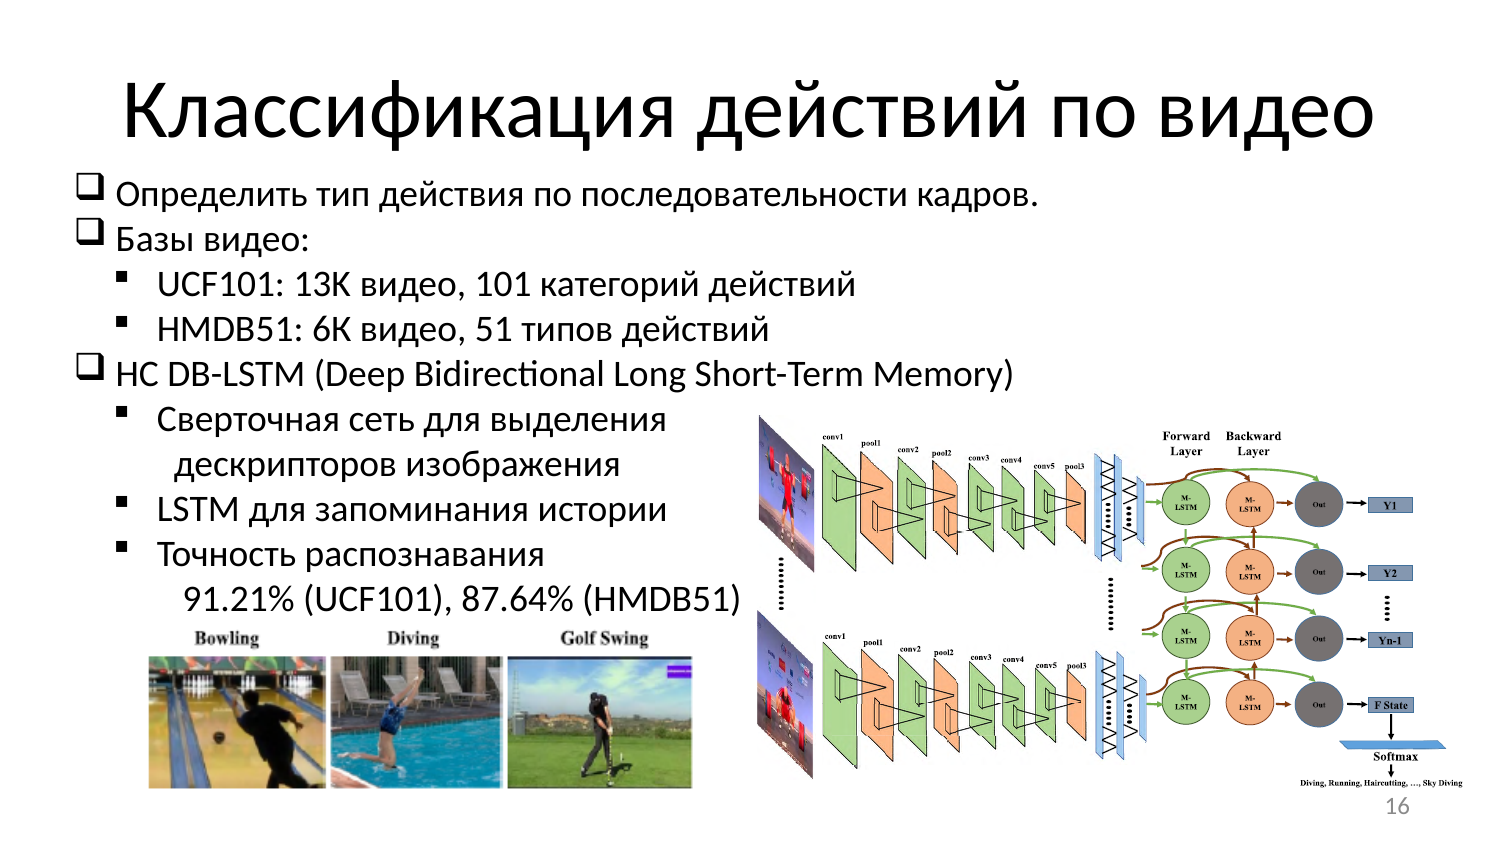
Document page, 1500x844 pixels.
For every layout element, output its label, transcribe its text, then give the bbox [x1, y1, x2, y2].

slide_number 16 [1074, 804, 1425, 827]
picture [749, 398, 1471, 795]
picture [135, 622, 696, 795]
text_box Определить тип действия по последовательности кадров. Базы видео: UCF101: 13K видео, 101 категорий действий HMDB51: 6К видео, 51 типов действий НС DB-LSTM (Deep Bidirectional Long Short-Term Memory) Сверточная сеть для выделения дескрипторов изображения LSTM для запоминания истории Точность распознавания 91.21% (UCF101), 87.64% (HMDB51) [58, 161, 1056, 627]
title Классификация действий по видео [75, 33, 1425, 175]
